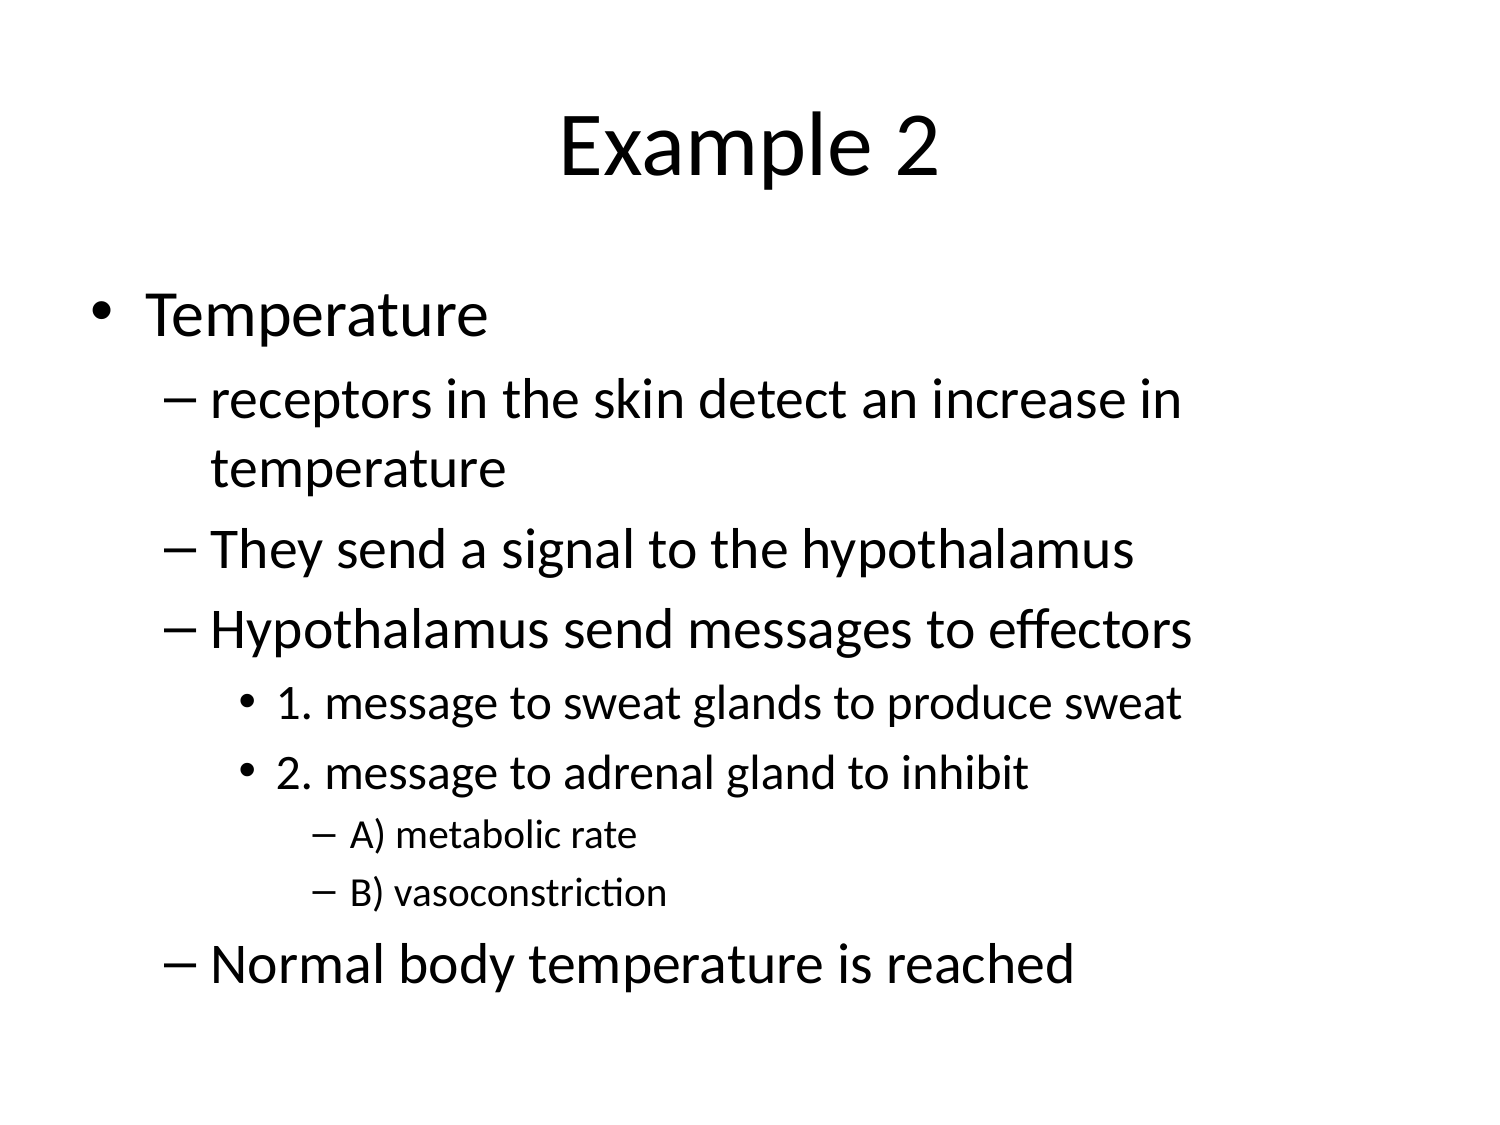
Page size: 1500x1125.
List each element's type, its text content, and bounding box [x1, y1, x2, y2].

list Temperature receptors in the skin detect an increase in temperature They send a signal to the hypothalamus Hypothalamus send messages to effectors 1. message to sweat glands to produce sweat 2. message to adrenal gland to inhibit A) metabolic rate B) vasoconstriction Normal body temperature is reached [75, 262, 1425, 1005]
title Example 2 [75, 45, 1425, 233]
